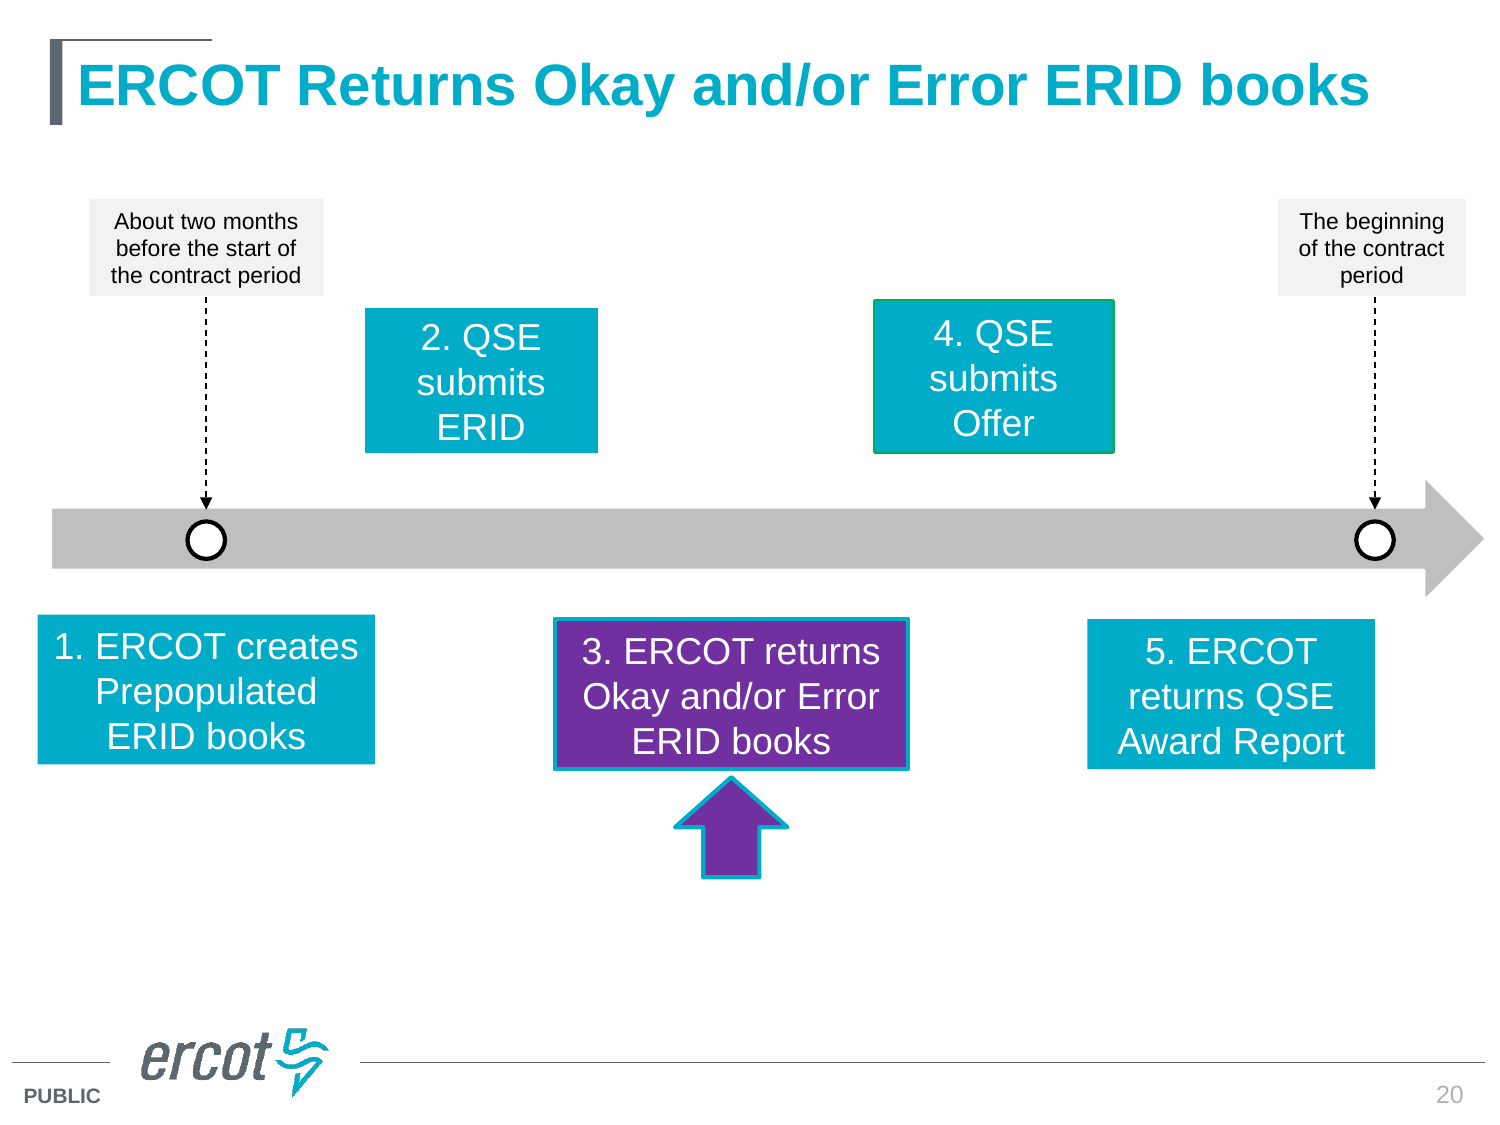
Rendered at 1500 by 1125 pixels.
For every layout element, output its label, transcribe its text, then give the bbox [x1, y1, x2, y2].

text_box [47, 472, 1490, 605]
text_box 2. QSE submits ERID [360, 303, 602, 457]
slide_number 20 [1412, 1076, 1488, 1112]
title ERCOT Returns Okay and/or Error ERID books [62, 39, 1450, 228]
text_box The beginning of the contract period [1278, 198, 1466, 296]
text_box [185, 519, 228, 561]
text_box [1354, 519, 1396, 561]
text_box [673, 775, 790, 880]
text_box 4. QSE submits Offer [873, 299, 1115, 454]
text_box About two months before the start of the contract period [89, 198, 324, 296]
text_box 1. ERCOT creates Prepopulated ERID books [35, 612, 377, 767]
picture [137, 1024, 332, 1100]
text_box 3. ERCOT returns Okay and/or Error ERID books [553, 617, 910, 771]
text_box 5. ERCOT returns QSE Award Report [1085, 617, 1377, 771]
